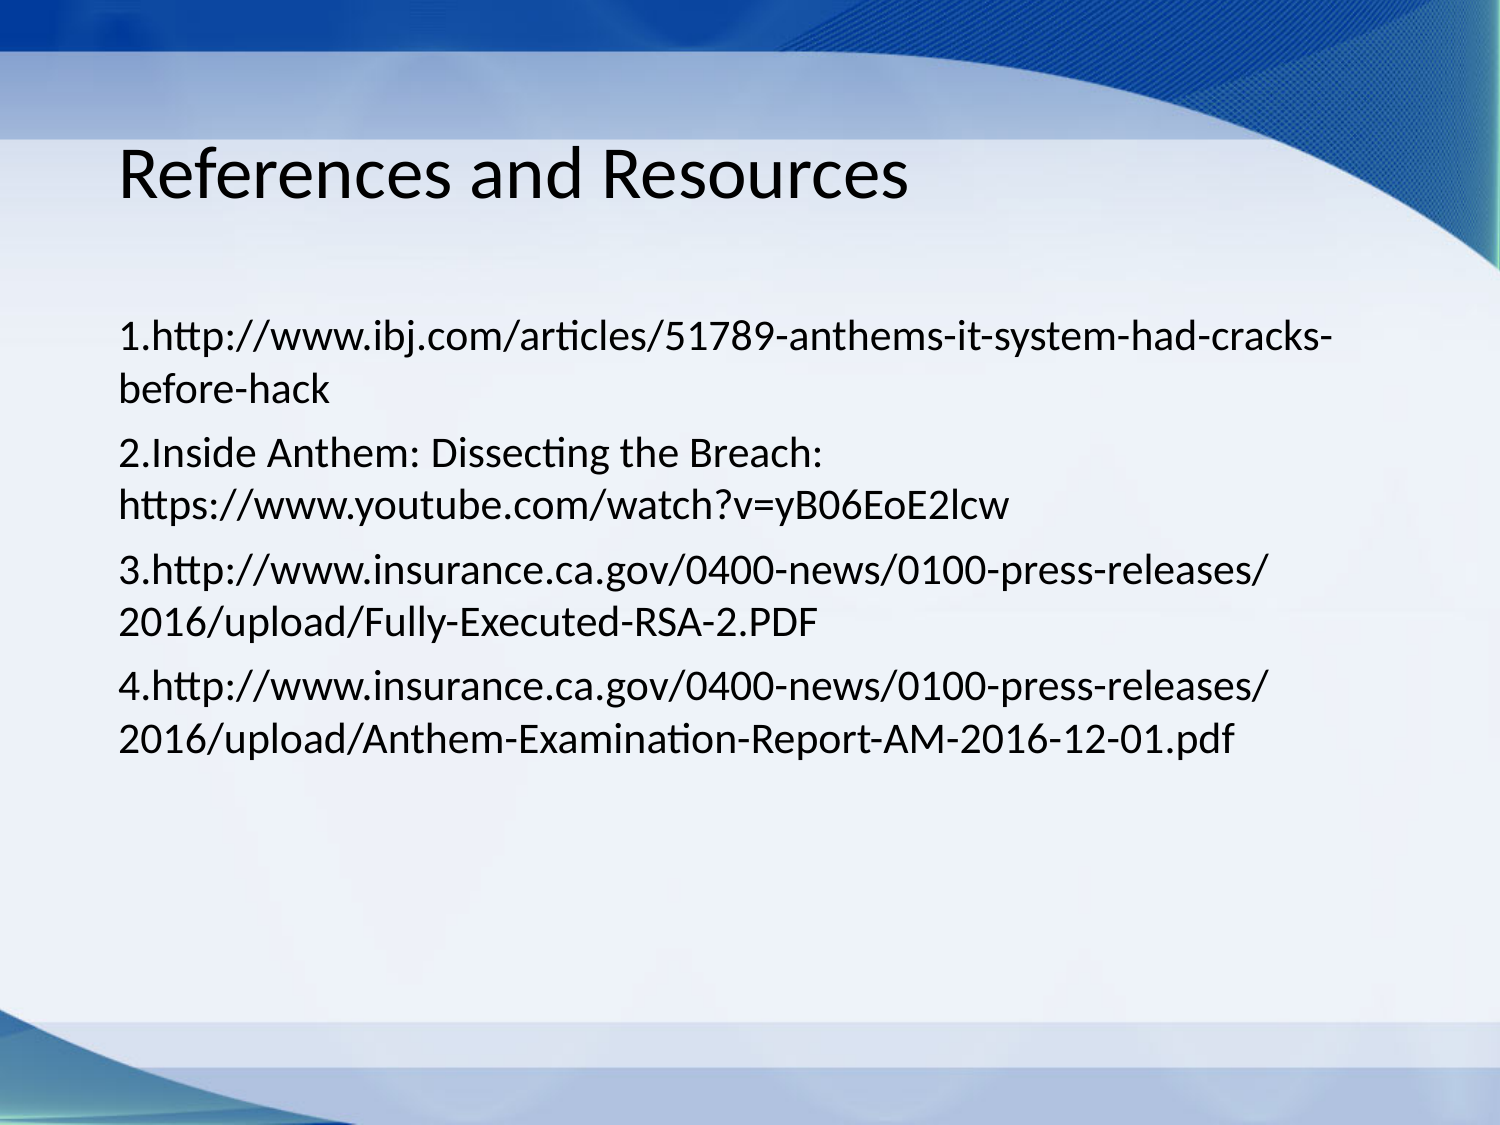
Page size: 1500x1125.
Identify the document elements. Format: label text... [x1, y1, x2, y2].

picture [0, 0, 1500, 1125]
title References and Resources [103, 59, 1397, 278]
list 1.http://www.ibj.com/articles/51789-anthems-it-system-had-cracks-before-hack 2.Inside Anthem: Dissecting the Breach: https://www.youtube.com/watch?v=yB06EoE2lcw 3.http://www.insurance.ca.gov/0400-news/0100-press-releases/2016/upload/Fully-Executed-RSA-2.PDF 4.http://www.insurance.ca.gov/0400-news/0100-press-releases/2016/upload/Anthem-Examination-Report-AM-2016-12-01.pdf [103, 299, 1397, 1014]
